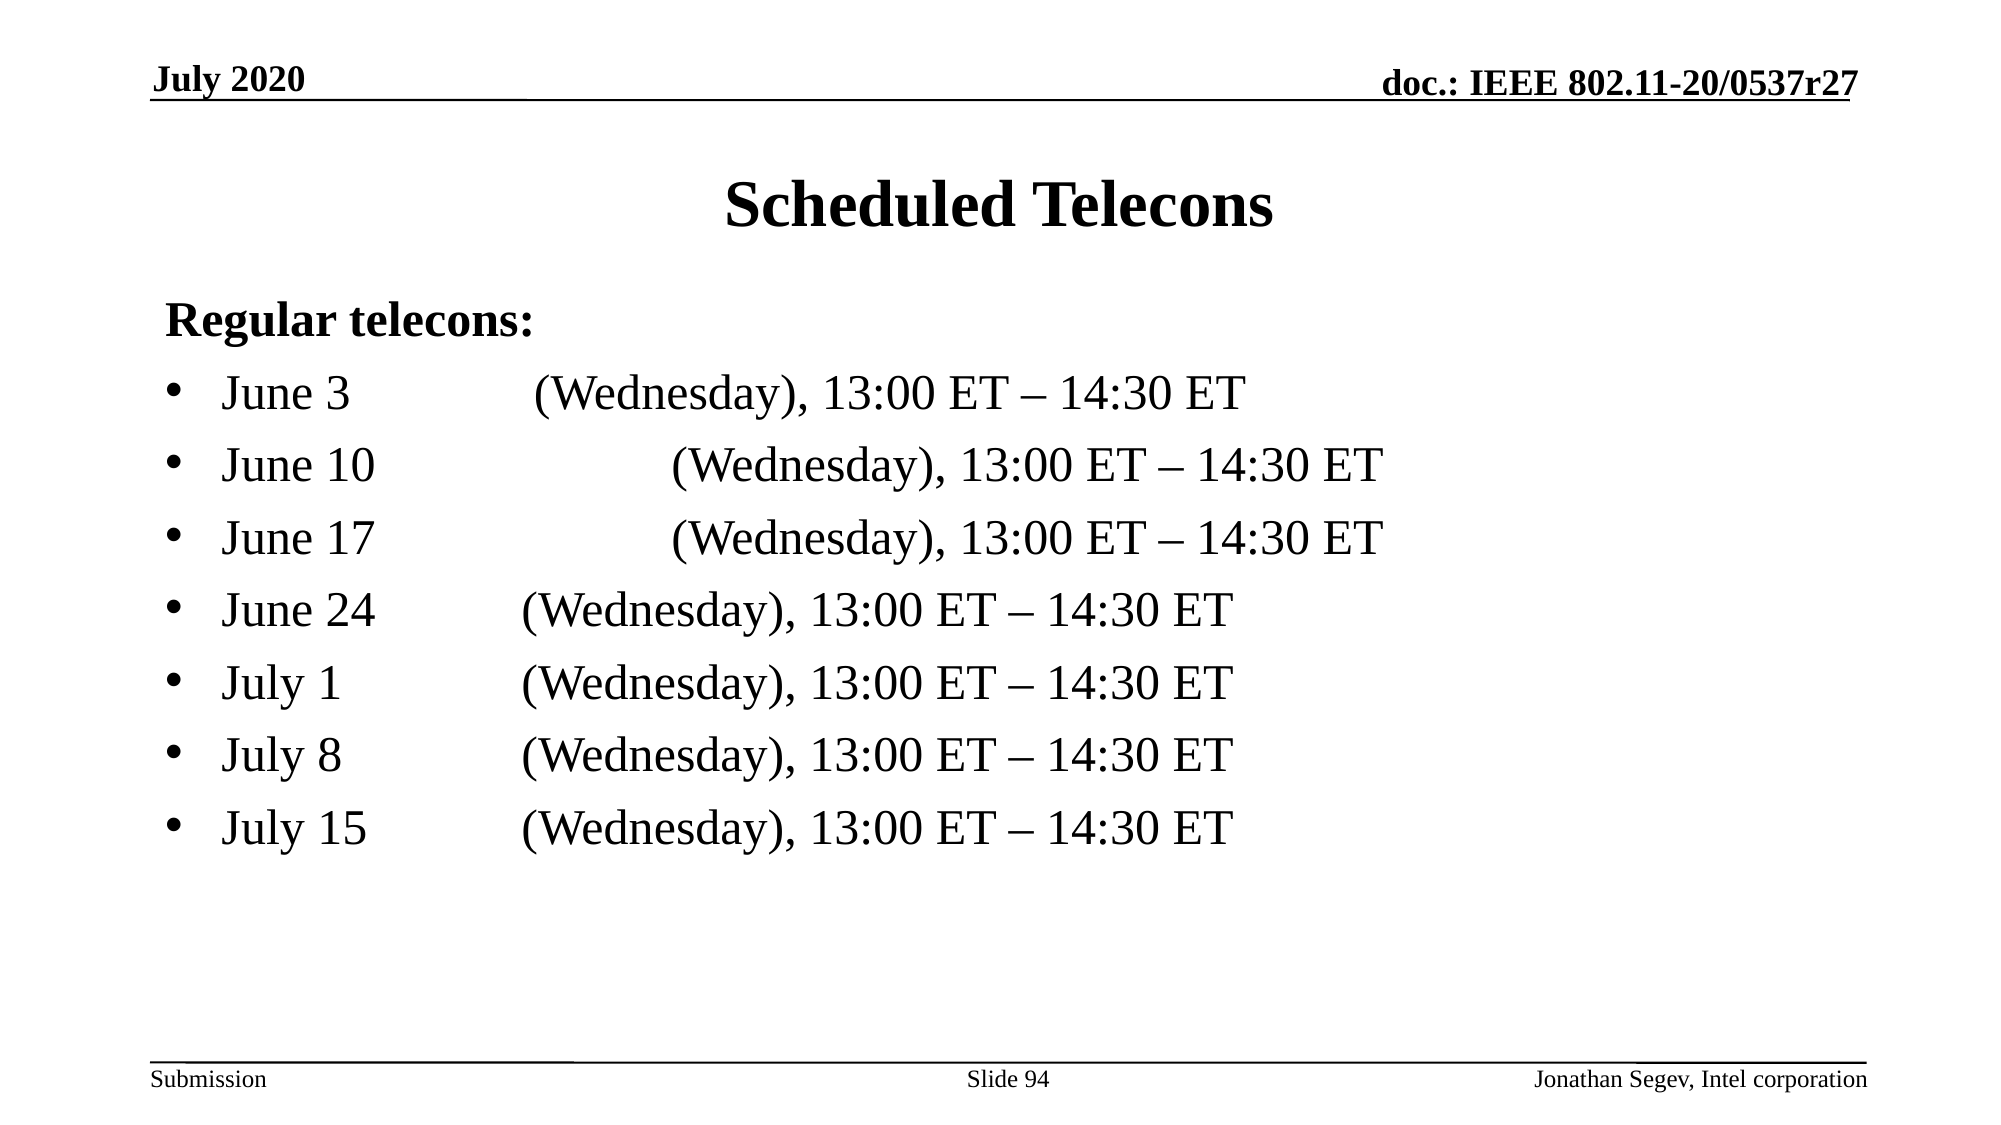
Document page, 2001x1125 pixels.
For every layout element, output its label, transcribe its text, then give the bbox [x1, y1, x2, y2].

footer Jonathan Segev, Intel corporation [1171, 1061, 1869, 1093]
slide_number Slide 94 [950, 1061, 1067, 1123]
list Regular telecons: June 3 (Wednesday), 13:00 ET – 14:30 ET June 10 (Wednesday), 13:00 ET – 14:30 ET June 17 (Wednesday), 13:00 ET – 14:30 ET June 24 (Wednesday), 13:00 ET – 14:30 ET July 1 (Wednesday), 13:00 ET – 14:30 ET July 8 (Wednesday), 13:00 ET – 14:30 ET July 15 (Wednesday), 13:00 ET – 14:30 ET [149, 278, 1850, 670]
title Scheduled Telecons [149, 112, 1850, 278]
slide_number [152, 54, 563, 100]
